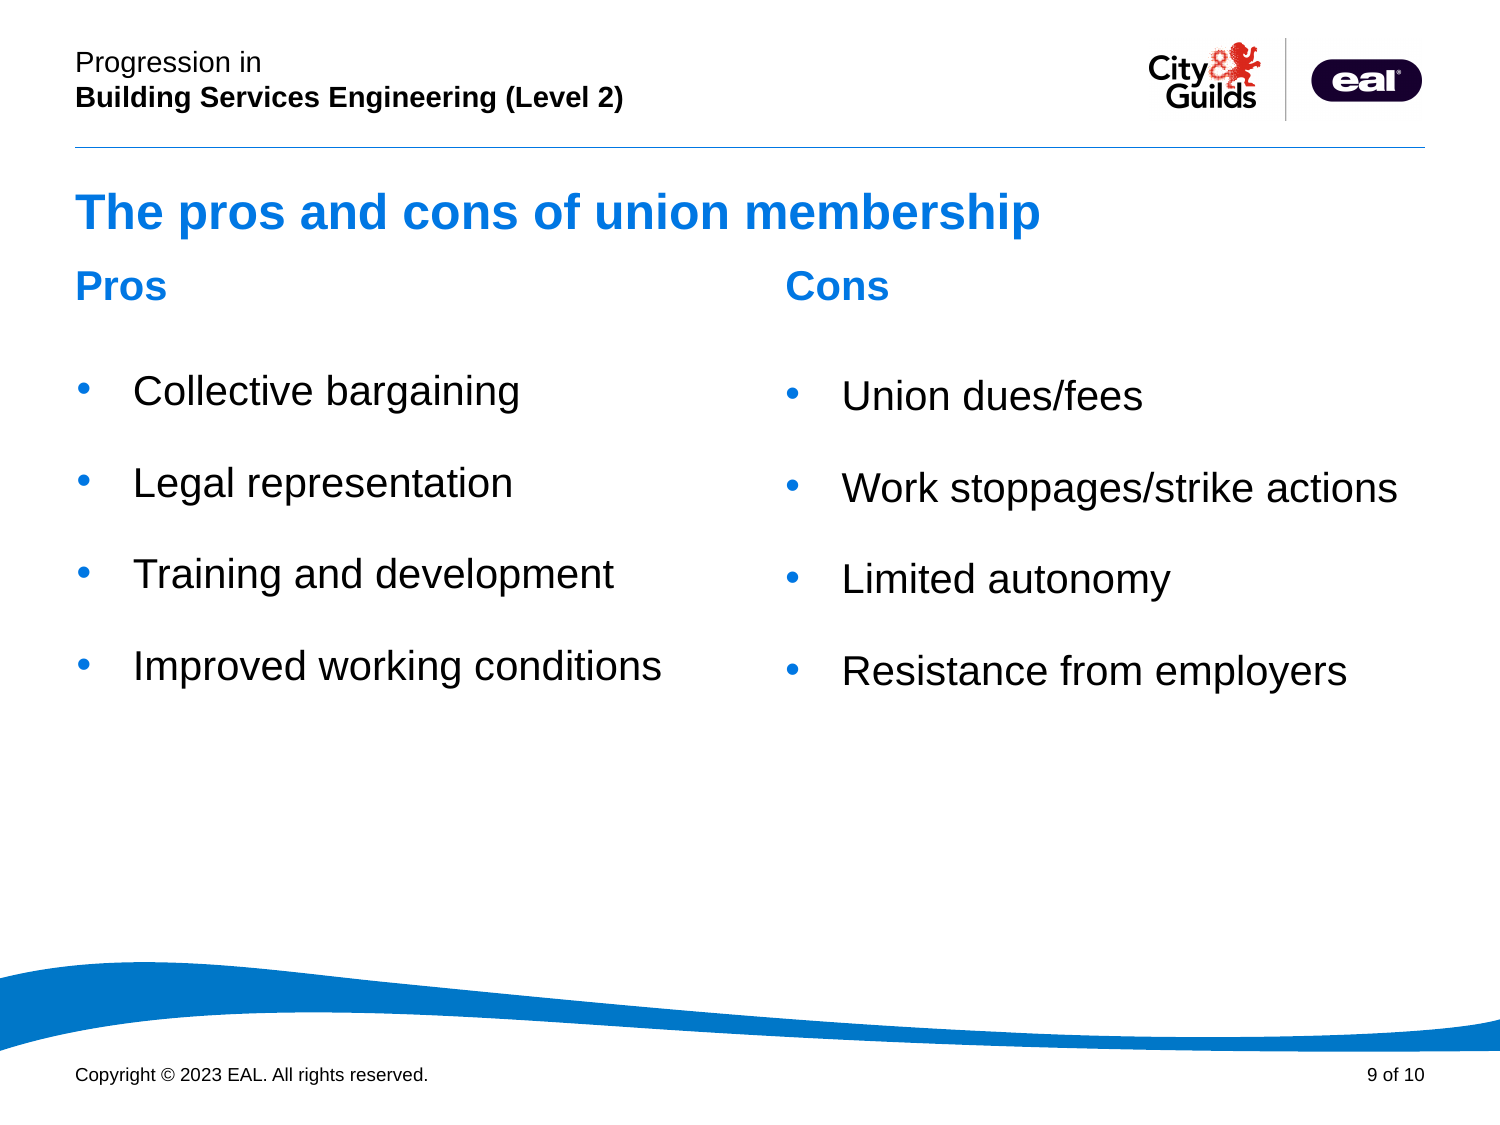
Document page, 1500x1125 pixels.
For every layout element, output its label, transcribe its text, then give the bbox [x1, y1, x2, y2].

text_box The pros and cons of union membership [74, 179, 1461, 263]
text_box Collective bargaining Legal representation Training and development Improved working conditions [76, 363, 752, 858]
picture [1149, 38, 1422, 121]
title Pros [74, 263, 751, 342]
list Union dues/fees Work stoppages/strike actions Limited autonomy Resistance from employers [785, 368, 1461, 858]
text_box Cons [785, 263, 1461, 342]
